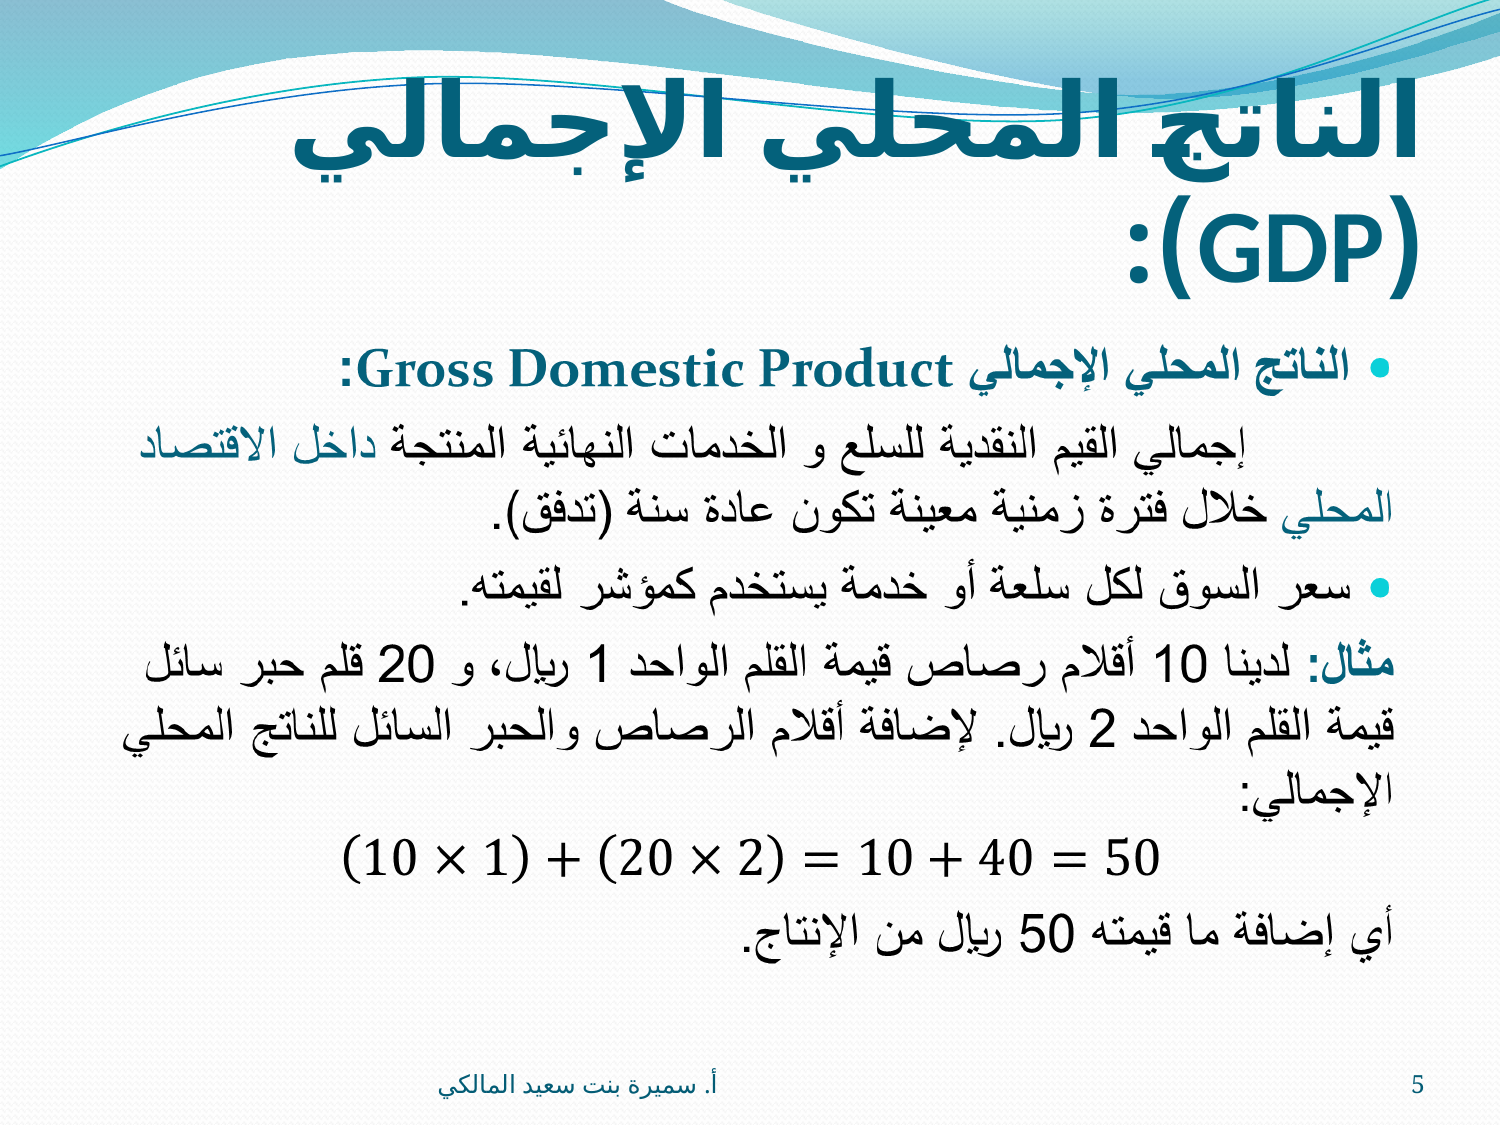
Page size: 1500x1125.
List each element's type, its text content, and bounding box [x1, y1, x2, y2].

slide_number 5 [1299, 1042, 1425, 1103]
list [75, 317, 1425, 1038]
footer أ. سميرة بنت سعيد المالكي [437, 1042, 988, 1103]
title الناتج المحلي الإجمالي (GDP): [75, 115, 1425, 303]
